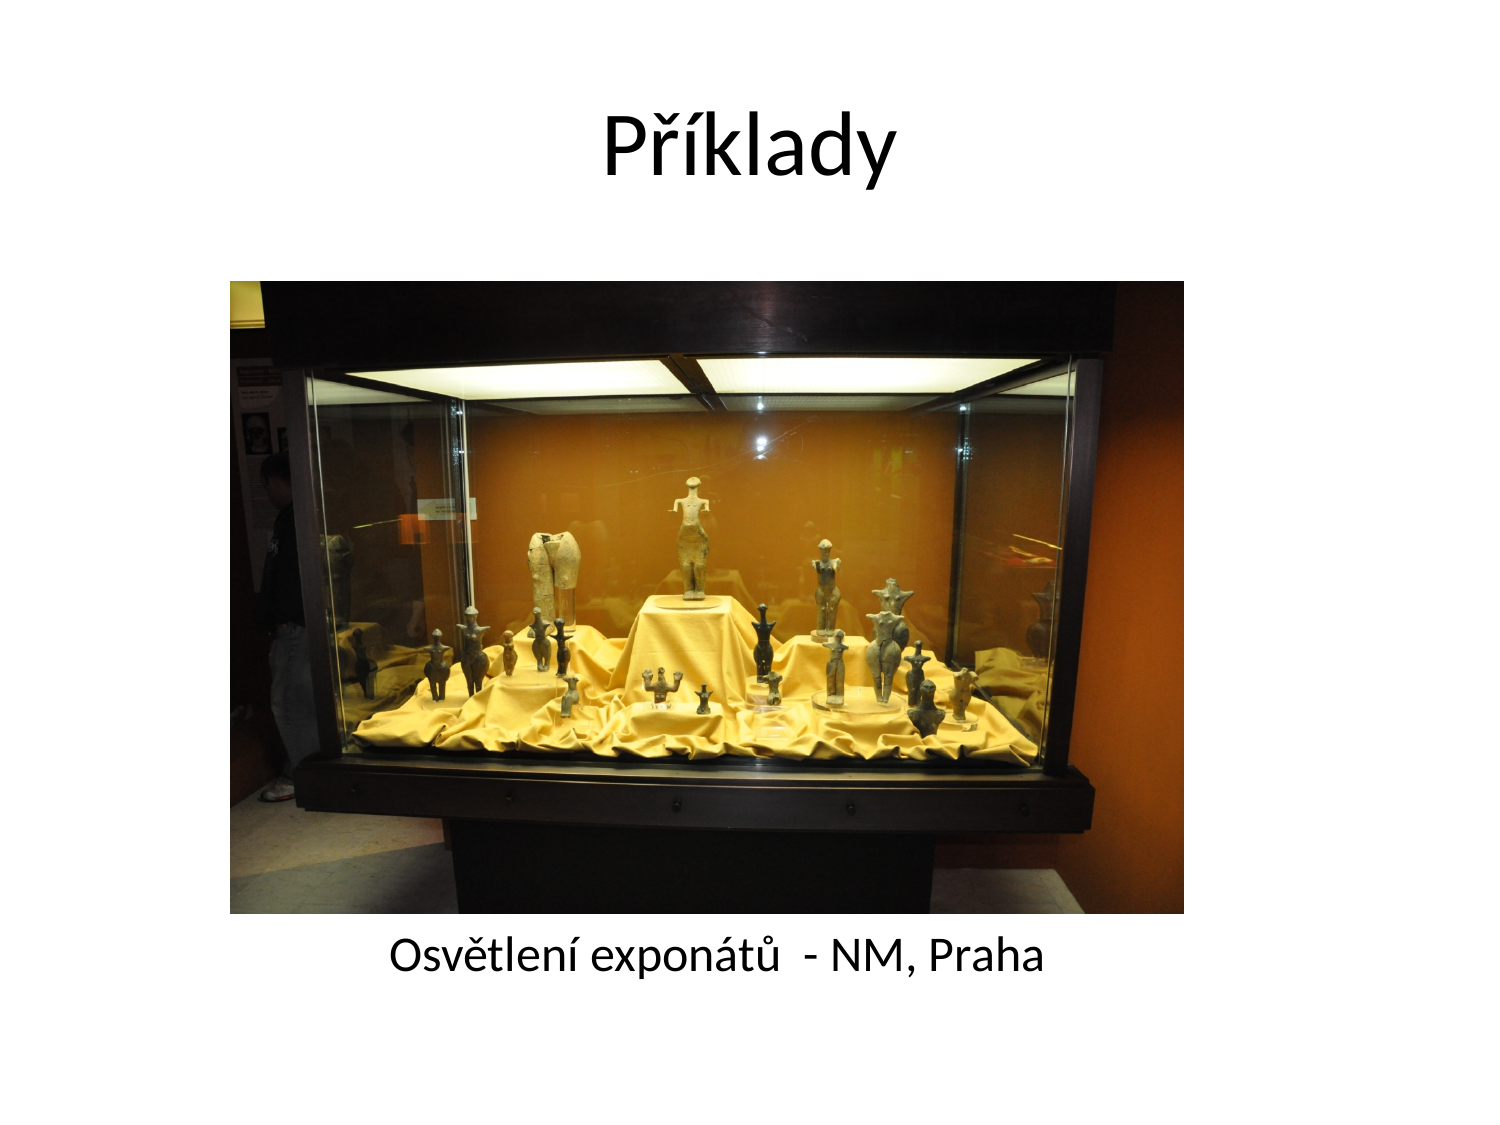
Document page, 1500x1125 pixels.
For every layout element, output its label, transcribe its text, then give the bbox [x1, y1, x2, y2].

picture [230, 280, 1184, 915]
text_box Osvětlení exponátů - NM, Praha [375, 913, 1266, 989]
title Příklady [75, 45, 1425, 233]
